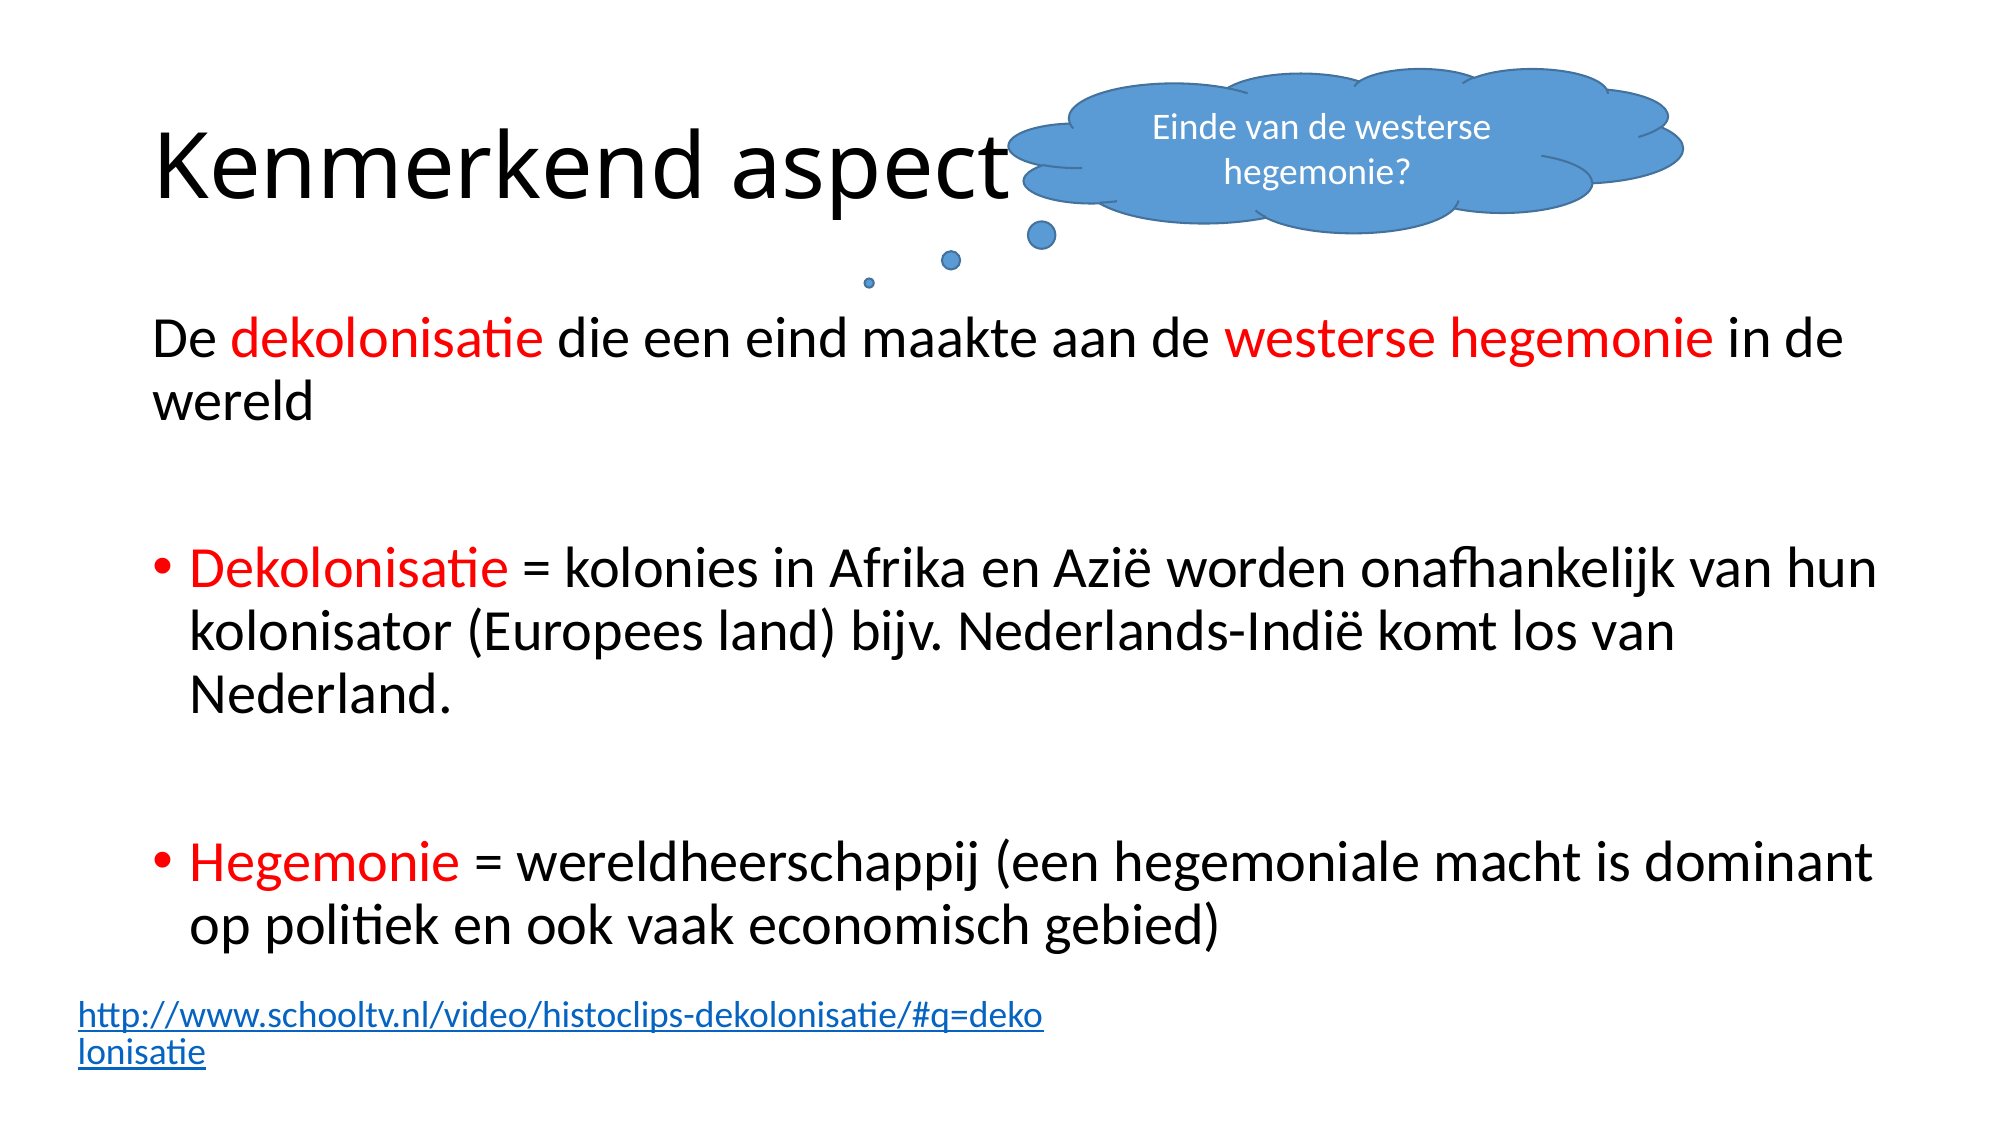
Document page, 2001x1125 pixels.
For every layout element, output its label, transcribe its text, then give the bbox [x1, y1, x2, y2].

text_box Einde van de westerse hegemonie? [1026, 220, 1057, 250]
text_box Einde van de westerse hegemonie? [1007, 67, 1685, 235]
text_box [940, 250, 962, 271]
text_box http://www.schooltv.nl/video/histoclips-dekolonisatie/#q=dekolonisatie [62, 982, 1063, 1043]
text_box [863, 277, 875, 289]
list De dekolonisatie die een eind maakte aan de westerse hegemonie in de wereld Dekolonisatie = kolonies in Afrika en Azië worden onafhankelijk van hun kolonisator (Europees land) bijv. Nederlands-Indië komt los van Nederland. Hegemonie = wereldheerschappij (een hegemoniale macht is dominant op politiek en ook vaak economisch gebied) [137, 299, 1914, 1014]
title Kenmerkend aspect [137, 59, 1863, 278]
